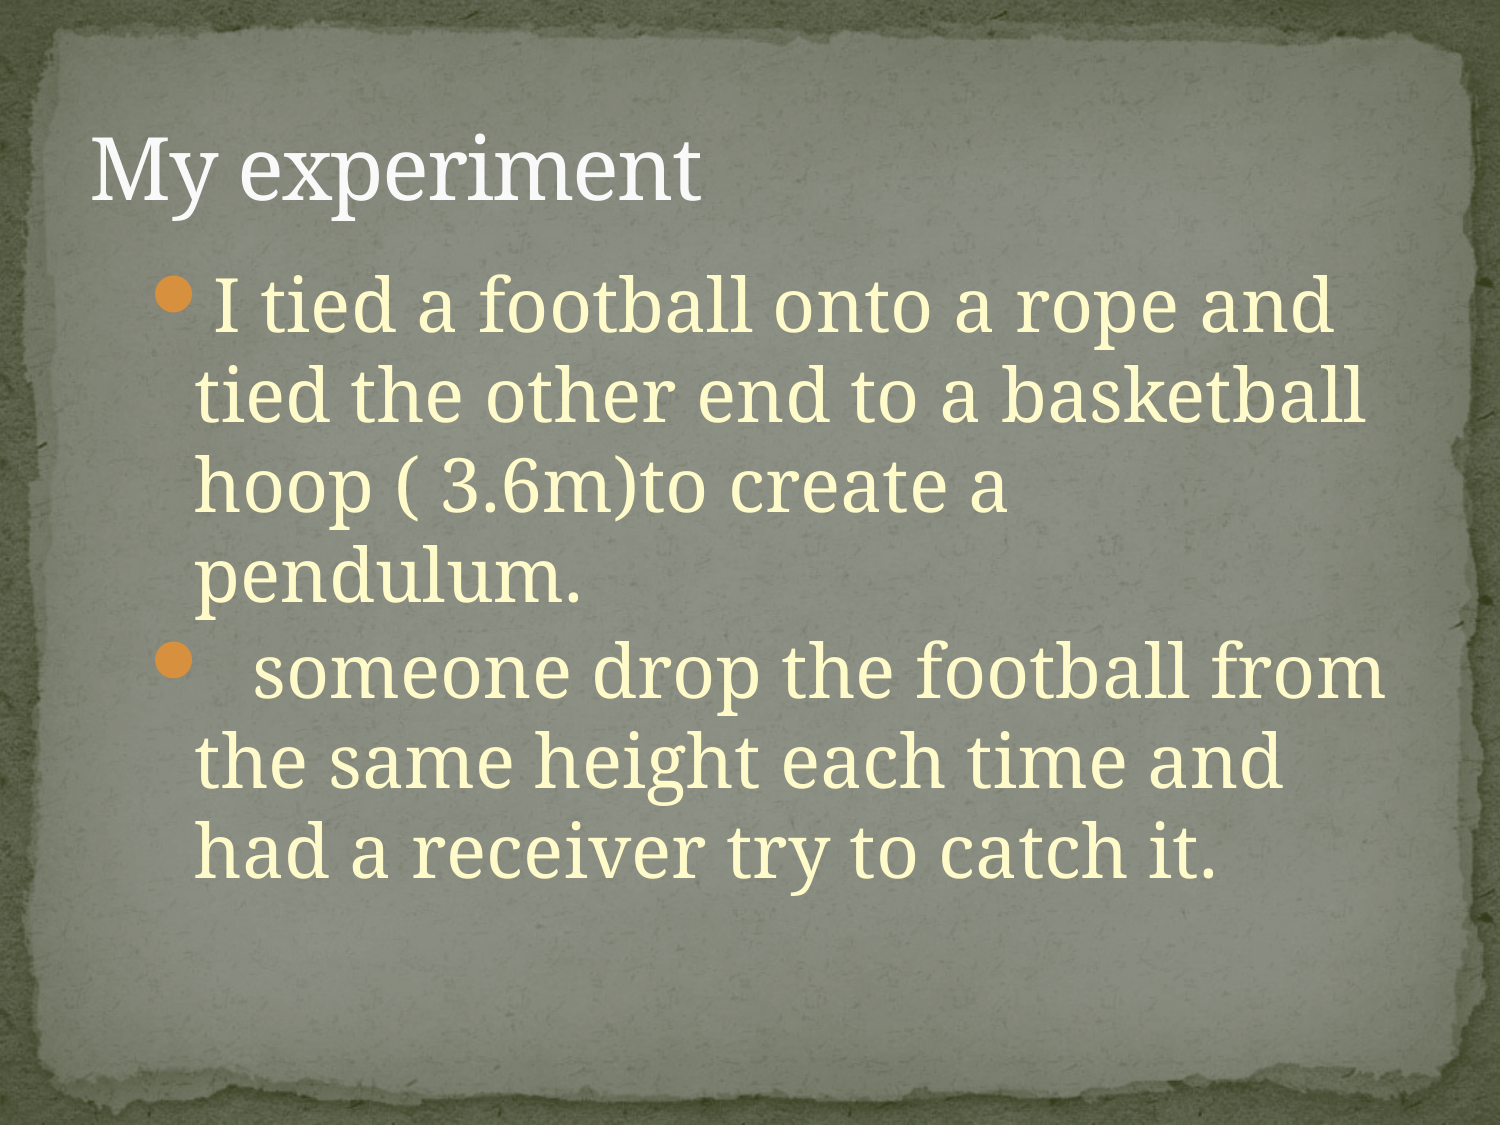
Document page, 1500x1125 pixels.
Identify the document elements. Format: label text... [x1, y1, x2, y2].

title My experiment [74, 24, 1425, 225]
list I tied a football onto a rope and tied the other end to a basketball hoop ( 3.6m)to create a pendulum. someone drop the football from the same height each time and had a receiver try to catch it. [75, 249, 1425, 1000]
